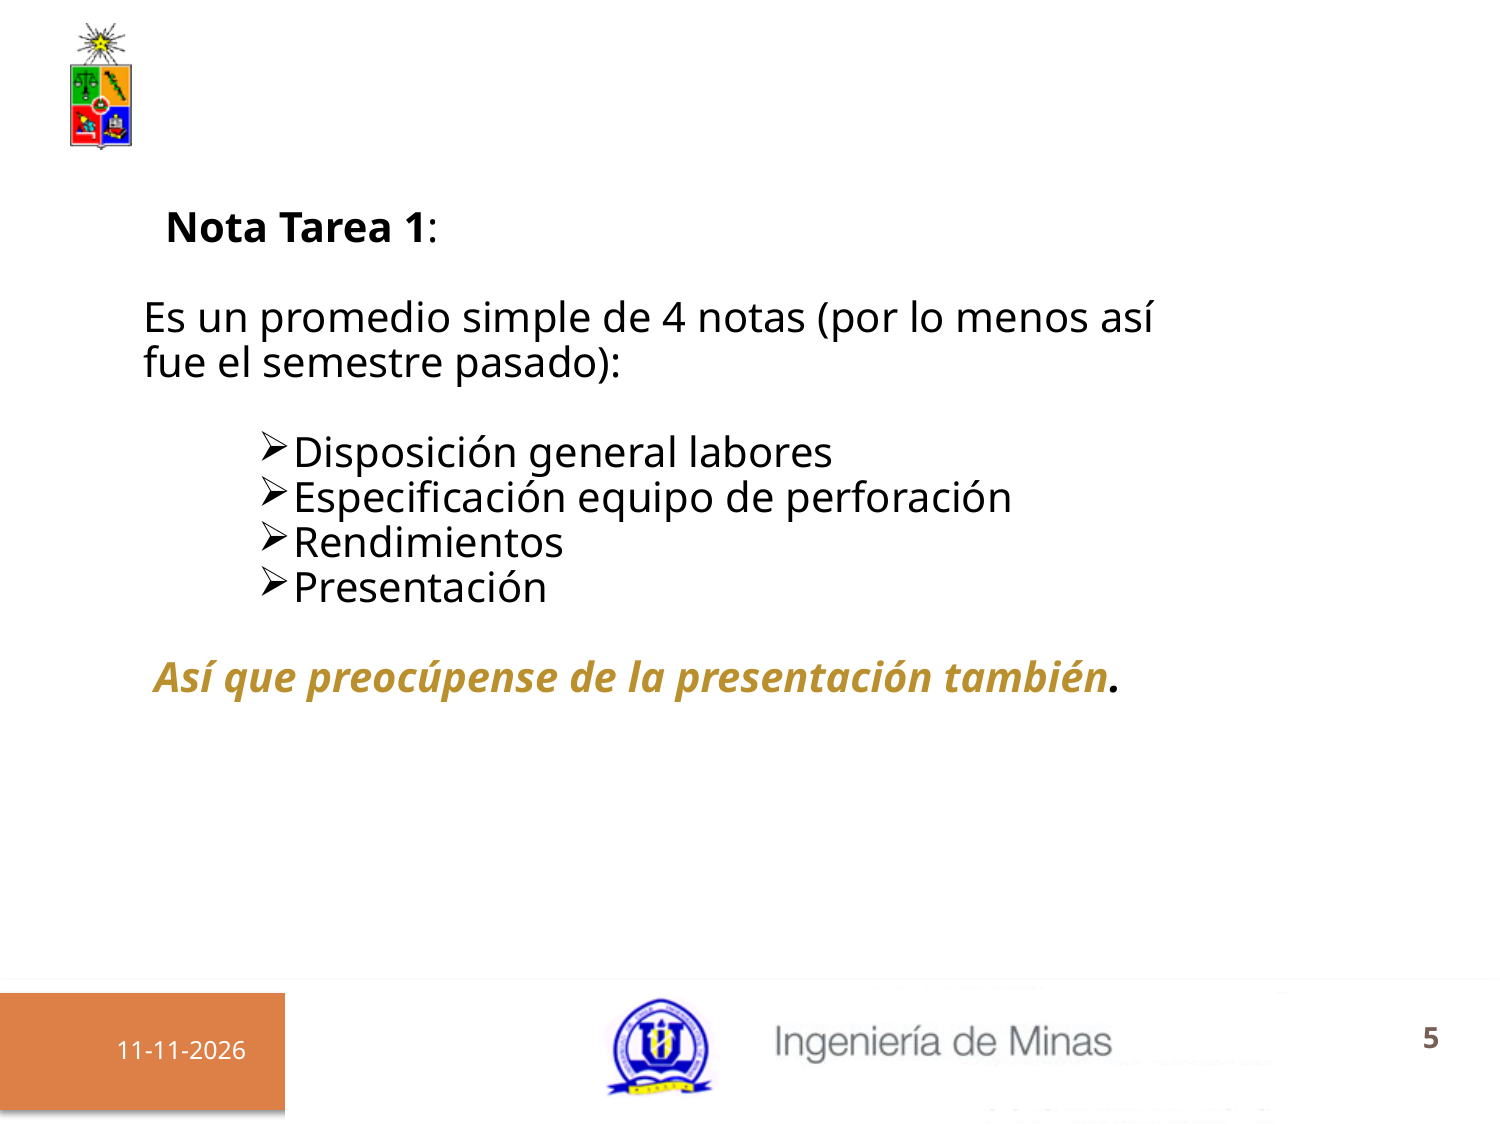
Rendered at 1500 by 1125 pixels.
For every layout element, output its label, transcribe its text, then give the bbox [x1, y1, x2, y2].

picture [285, 980, 1500, 1125]
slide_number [12, 995, 279, 1108]
text_box Nota Tarea 1: Es un promedio simple de 4 notas (por lo menos así fue el semestre pasado): Disposición general labores Especificación equipo de perforación Rendimientos Presentación Así que preocúpense de la presentación también. [128, 199, 1243, 844]
picture [69, 23, 132, 151]
